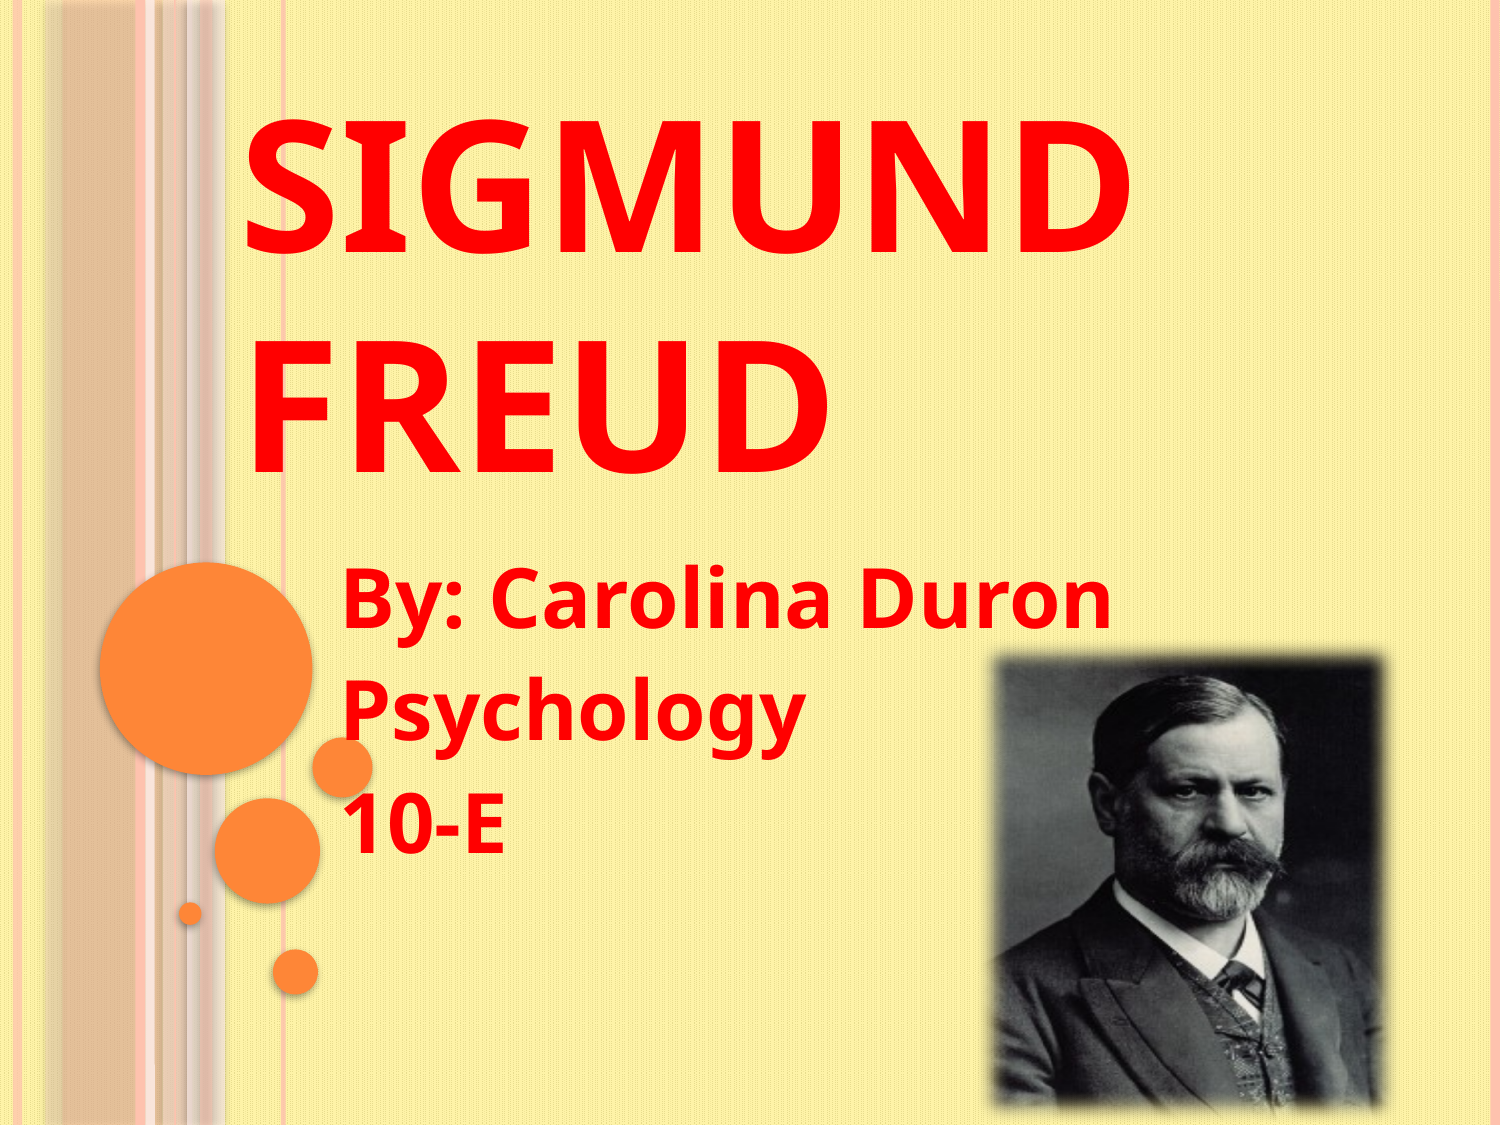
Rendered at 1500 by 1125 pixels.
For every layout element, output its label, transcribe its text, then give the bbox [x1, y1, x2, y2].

title Sigmund Freud [225, 275, 1500, 517]
picture [974, 636, 1402, 1125]
subtitle By: Carolina Duron Psychology 10-E [324, 537, 1338, 925]
